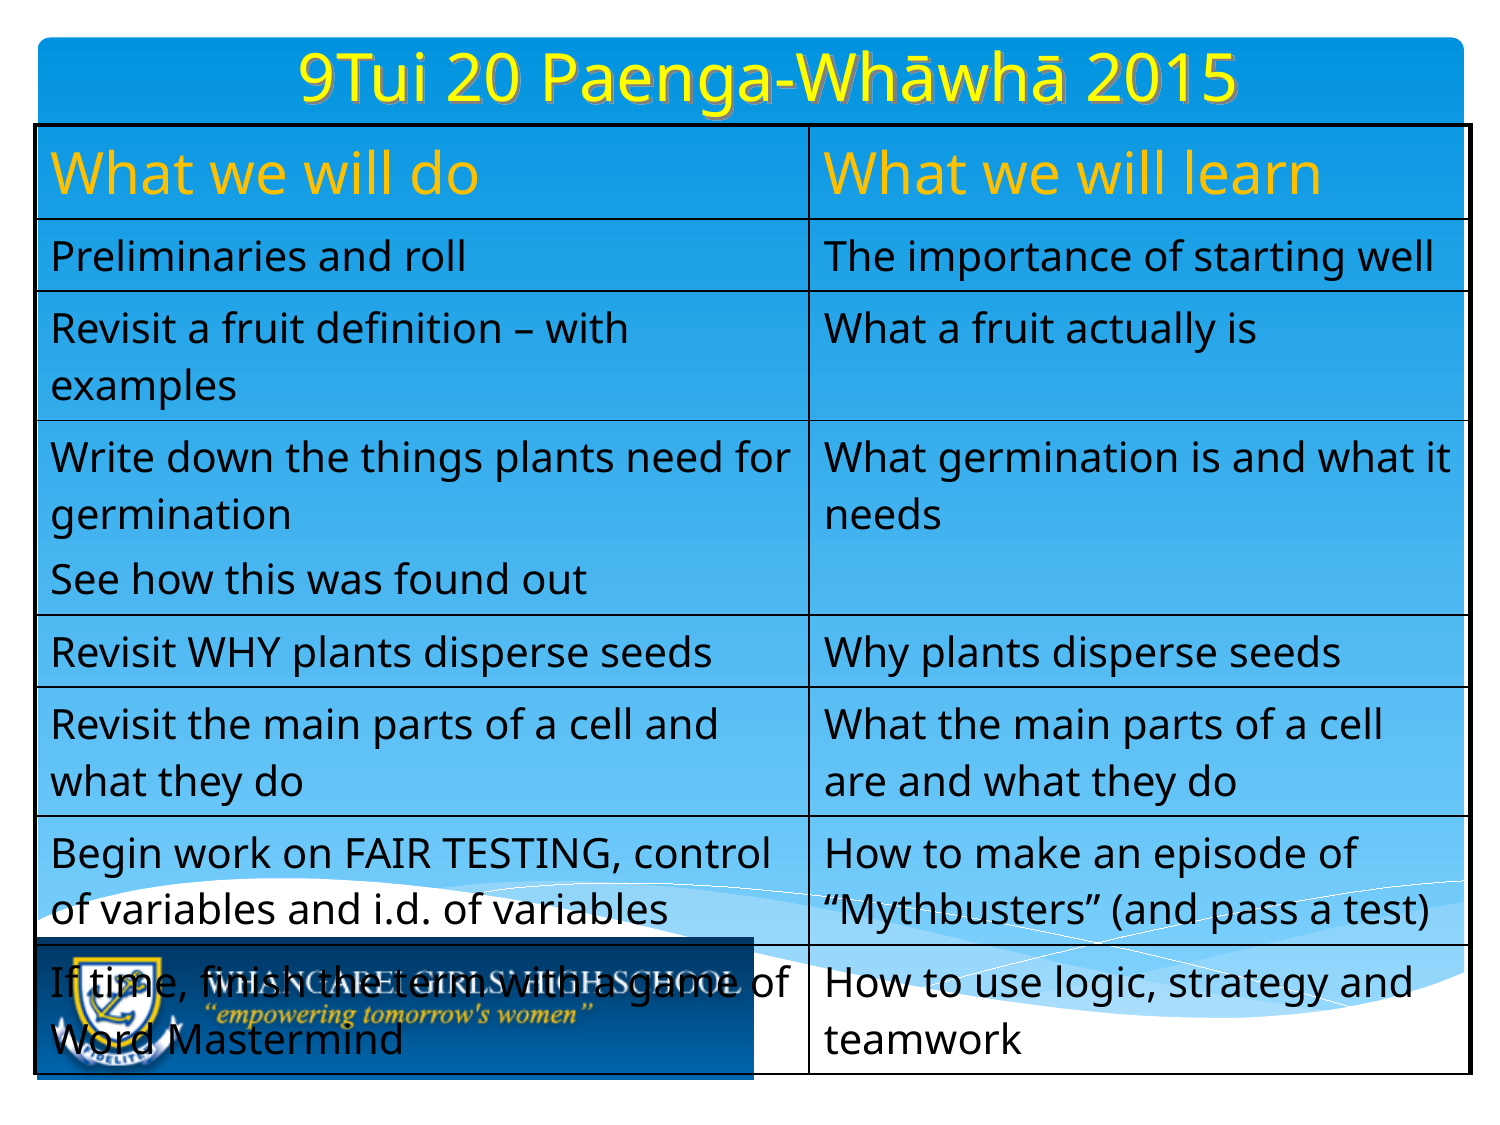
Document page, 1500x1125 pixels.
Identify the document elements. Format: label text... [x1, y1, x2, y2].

table_cell Revisit a fruit definition – with examples [37, 292, 808, 420]
table_cell How to use logic, strategy and teamwork [810, 946, 1468, 1073]
table_cell How to make an episode of “Mythbusters” (and pass a test) [810, 817, 1468, 944]
picture [37, 937, 754, 1080]
table_cell The importance of starting well [810, 220, 1468, 290]
table_cell What germination is and what it needs [810, 421, 1468, 614]
table_header What we will do [37, 127, 808, 218]
table_cell Revisit the main parts of a cell and what they do [37, 688, 808, 815]
table_header What we will learn [810, 127, 1468, 218]
table_cell Preliminaries and roll [37, 220, 808, 290]
table_cell Why plants disperse seeds [810, 616, 1468, 686]
table_cell What a fruit actually is [810, 292, 1468, 420]
table_cell Begin work on FAIR TESTING, control of variables and i.d. of variables [37, 817, 808, 944]
table_cell What the main parts of a cell are and what they do [810, 688, 1468, 815]
table_cell Write down the things plants need for germination See how this was found out [37, 421, 808, 614]
table_cell If time, finish the term with a game of Word Mastermind [759, 946, 808, 1073]
table_cell Revisit WHY plants disperse seeds [37, 616, 808, 686]
text_box 9Tui 20 Paenga-Whāwhā 2015 [162, 24, 1375, 123]
